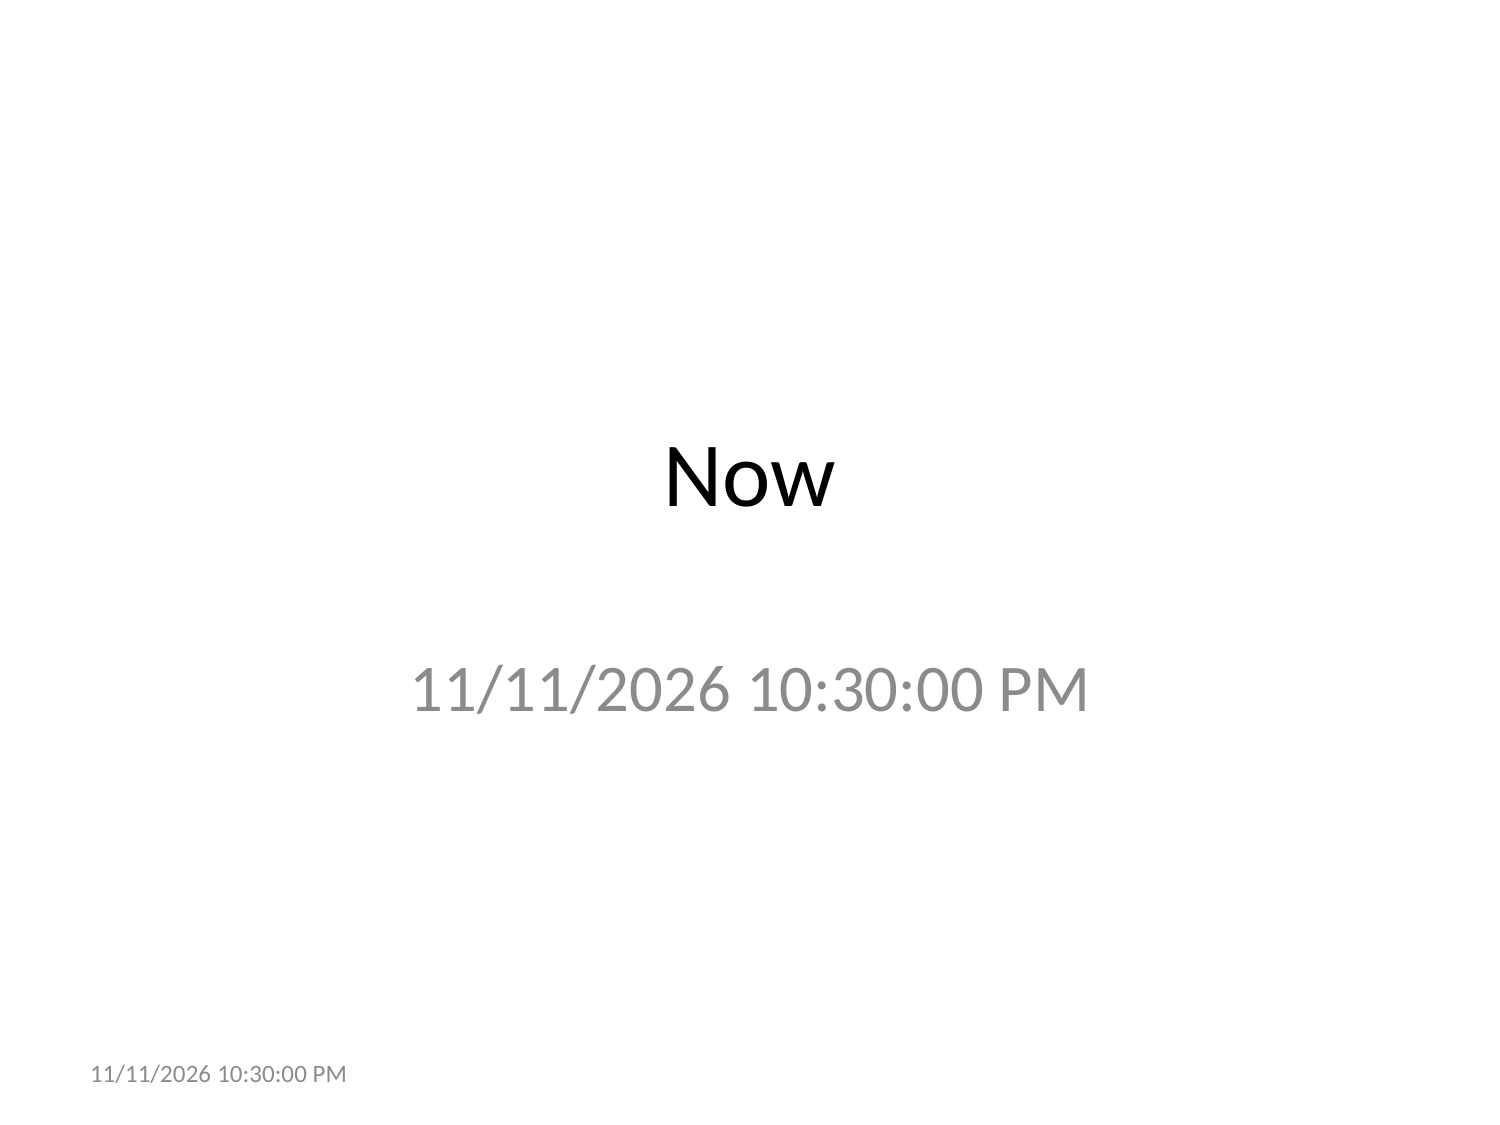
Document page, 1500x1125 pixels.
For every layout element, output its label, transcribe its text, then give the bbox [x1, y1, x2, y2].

title Now [112, 349, 1388, 591]
subtitle 2011-12-19 10:20:04 AM [225, 637, 1275, 925]
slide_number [75, 1042, 425, 1103]
